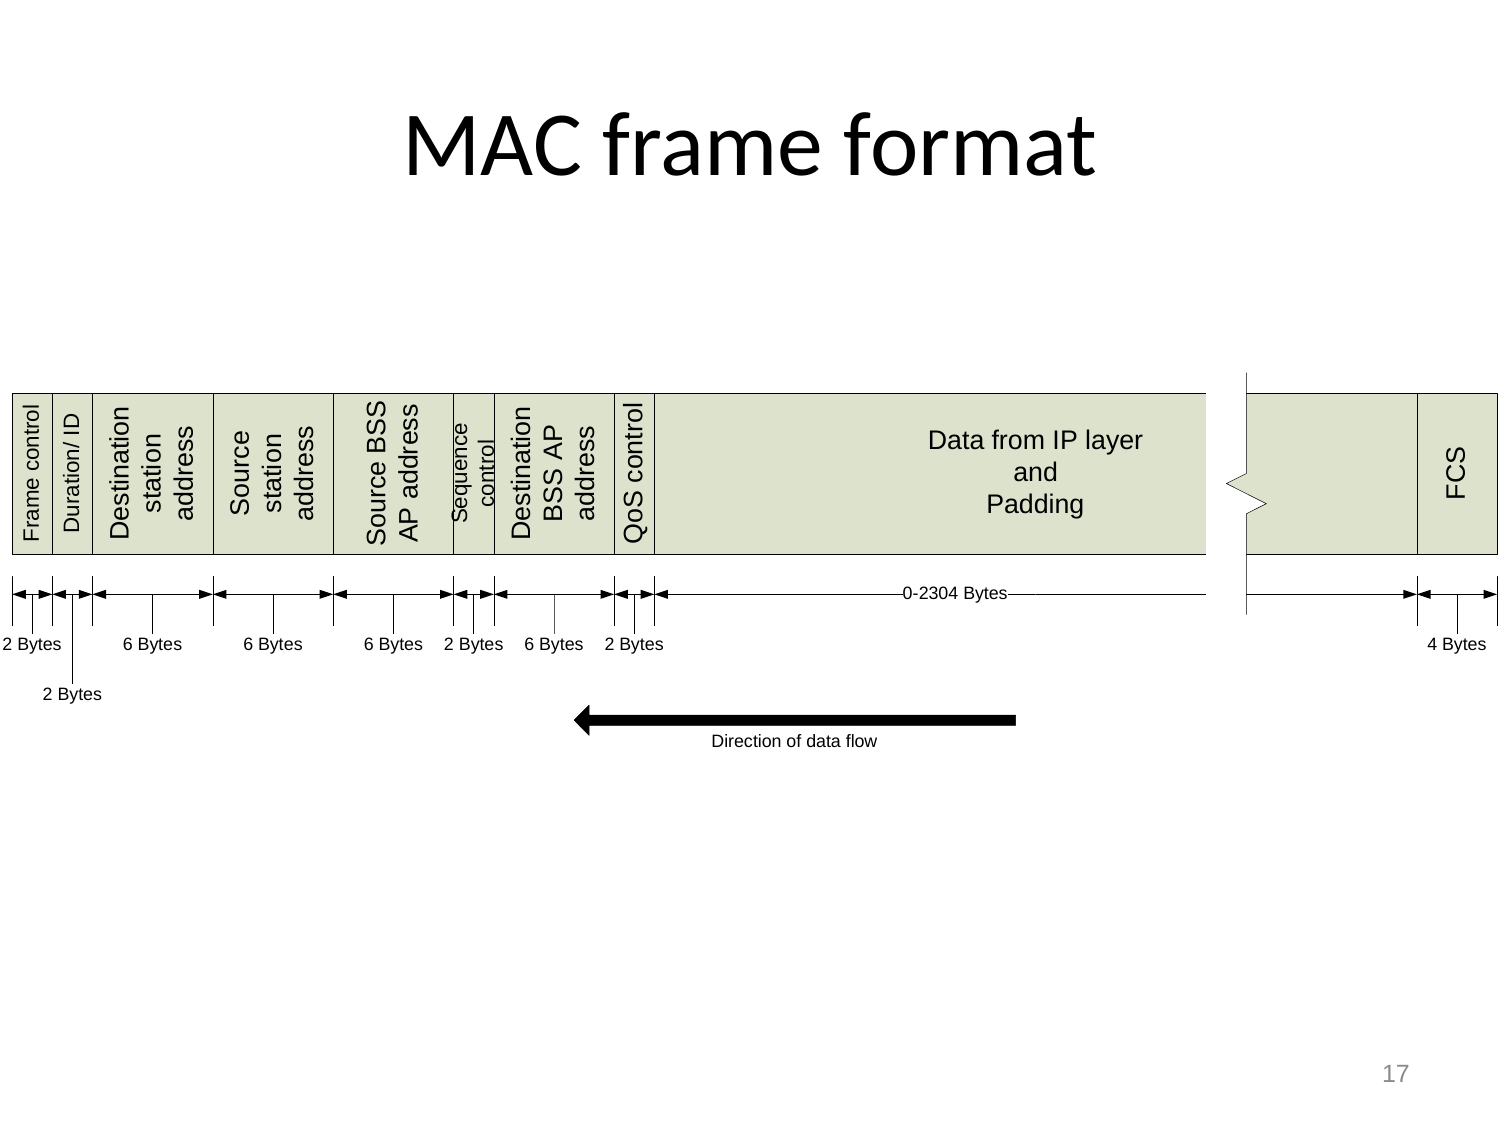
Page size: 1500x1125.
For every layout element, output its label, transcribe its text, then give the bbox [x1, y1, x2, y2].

picture [0, 369, 1500, 756]
slide_number 17 [1074, 1042, 1425, 1103]
title MAC frame format [74, 44, 1426, 233]
